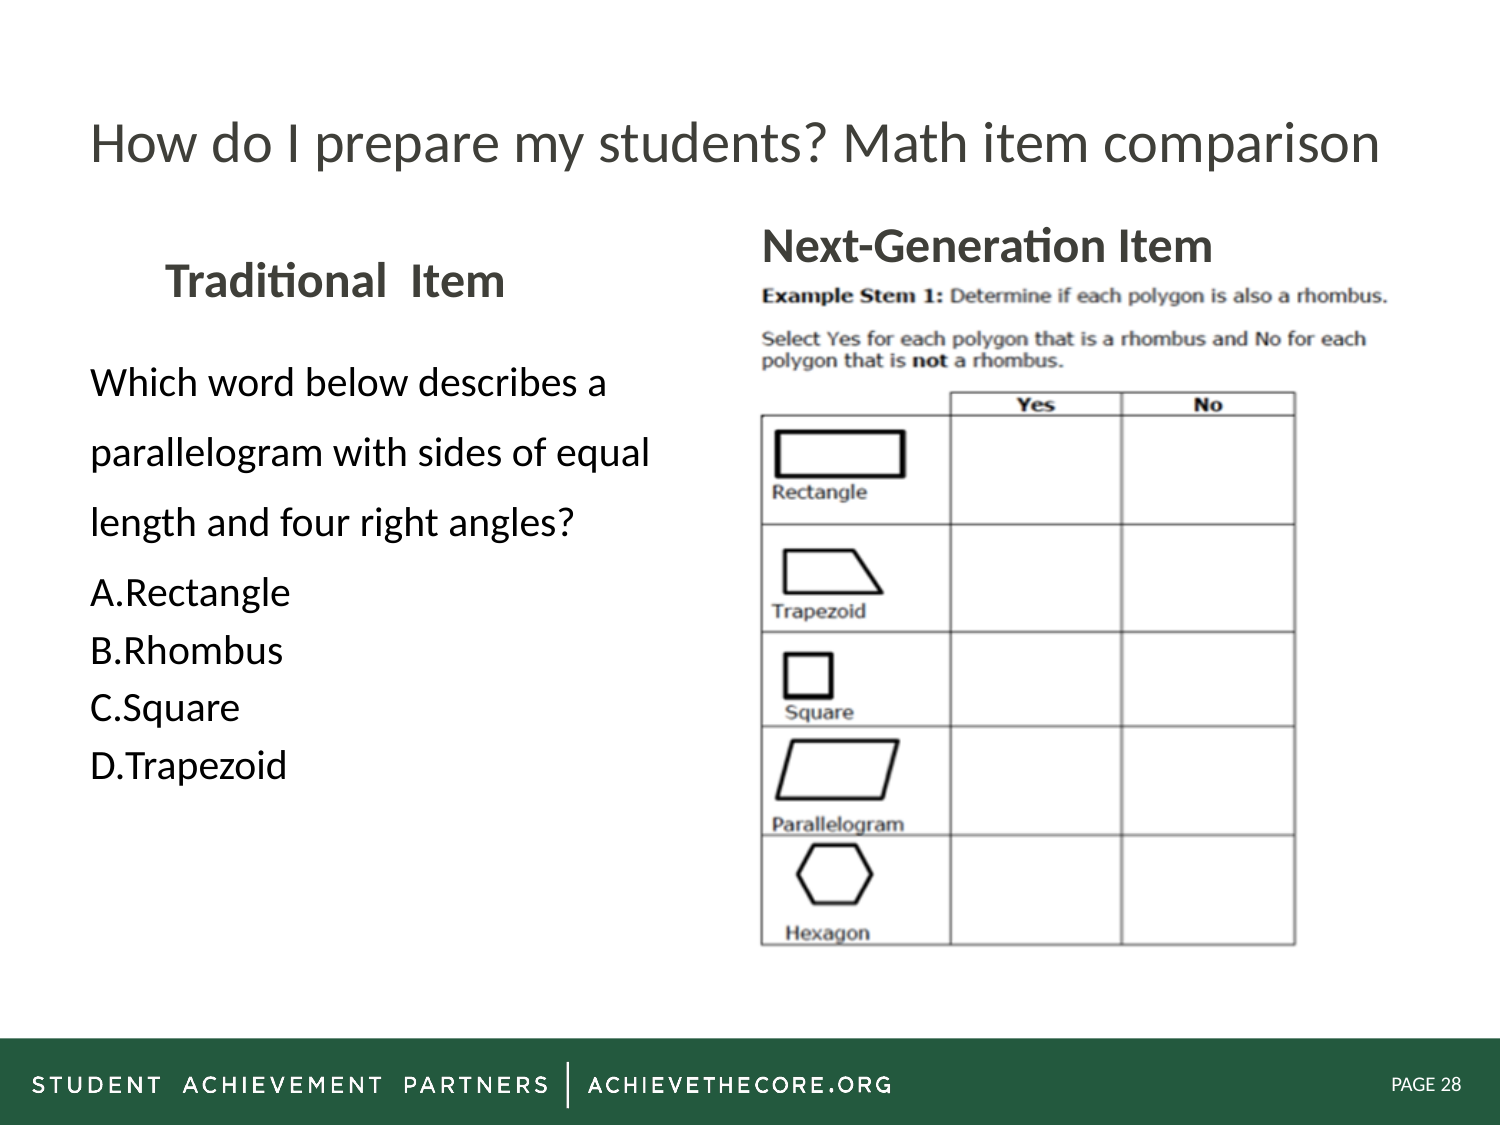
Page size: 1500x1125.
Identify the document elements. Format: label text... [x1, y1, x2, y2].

list Traditional Item [75, 232, 739, 338]
list Next-Generation Item [671, 197, 1425, 303]
title How do I prepare my students? Math item comparison [75, 45, 1425, 232]
picture [752, 278, 1402, 958]
picture [12, 1055, 911, 1112]
list Multiple Choice (Grade 5)Grade Which word below describes a parallelogram with sides of equal length and four right angles? A.Rectangle B.Rhombus C.Square D.Trapezoid Multiple Choice (Grade 5) [75, 303, 1425, 1005]
